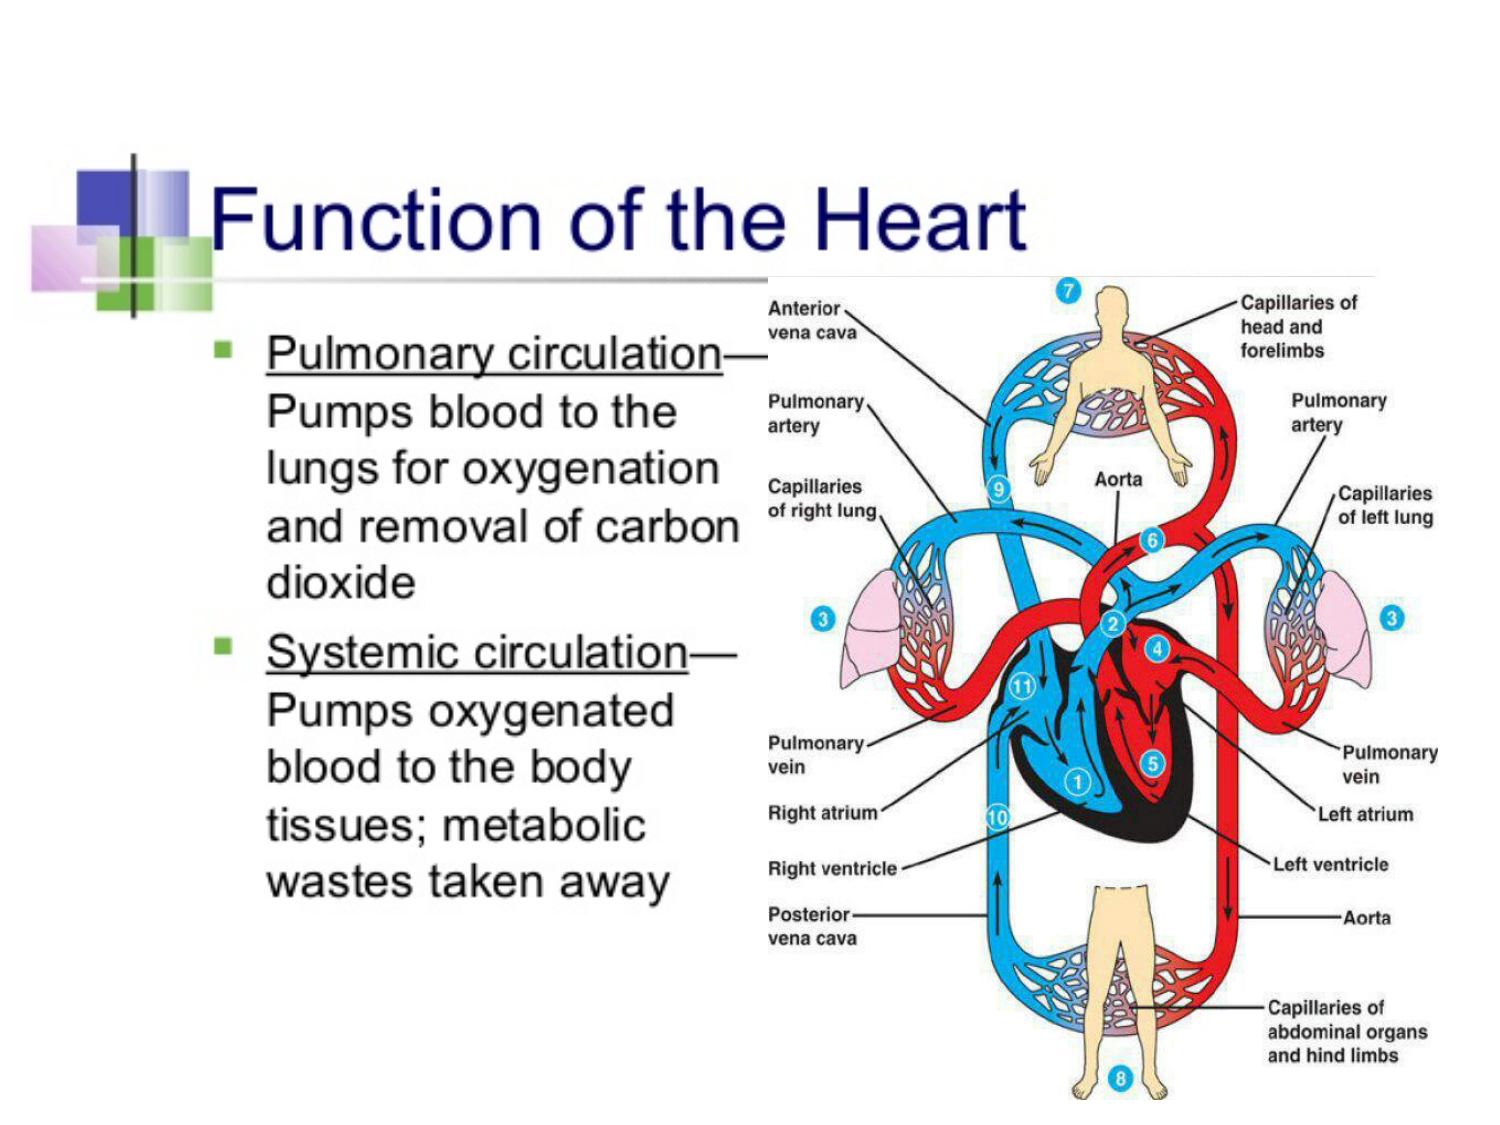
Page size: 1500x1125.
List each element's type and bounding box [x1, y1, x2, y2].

picture [767, 277, 1438, 1101]
list [12, 0, 1451, 1076]
